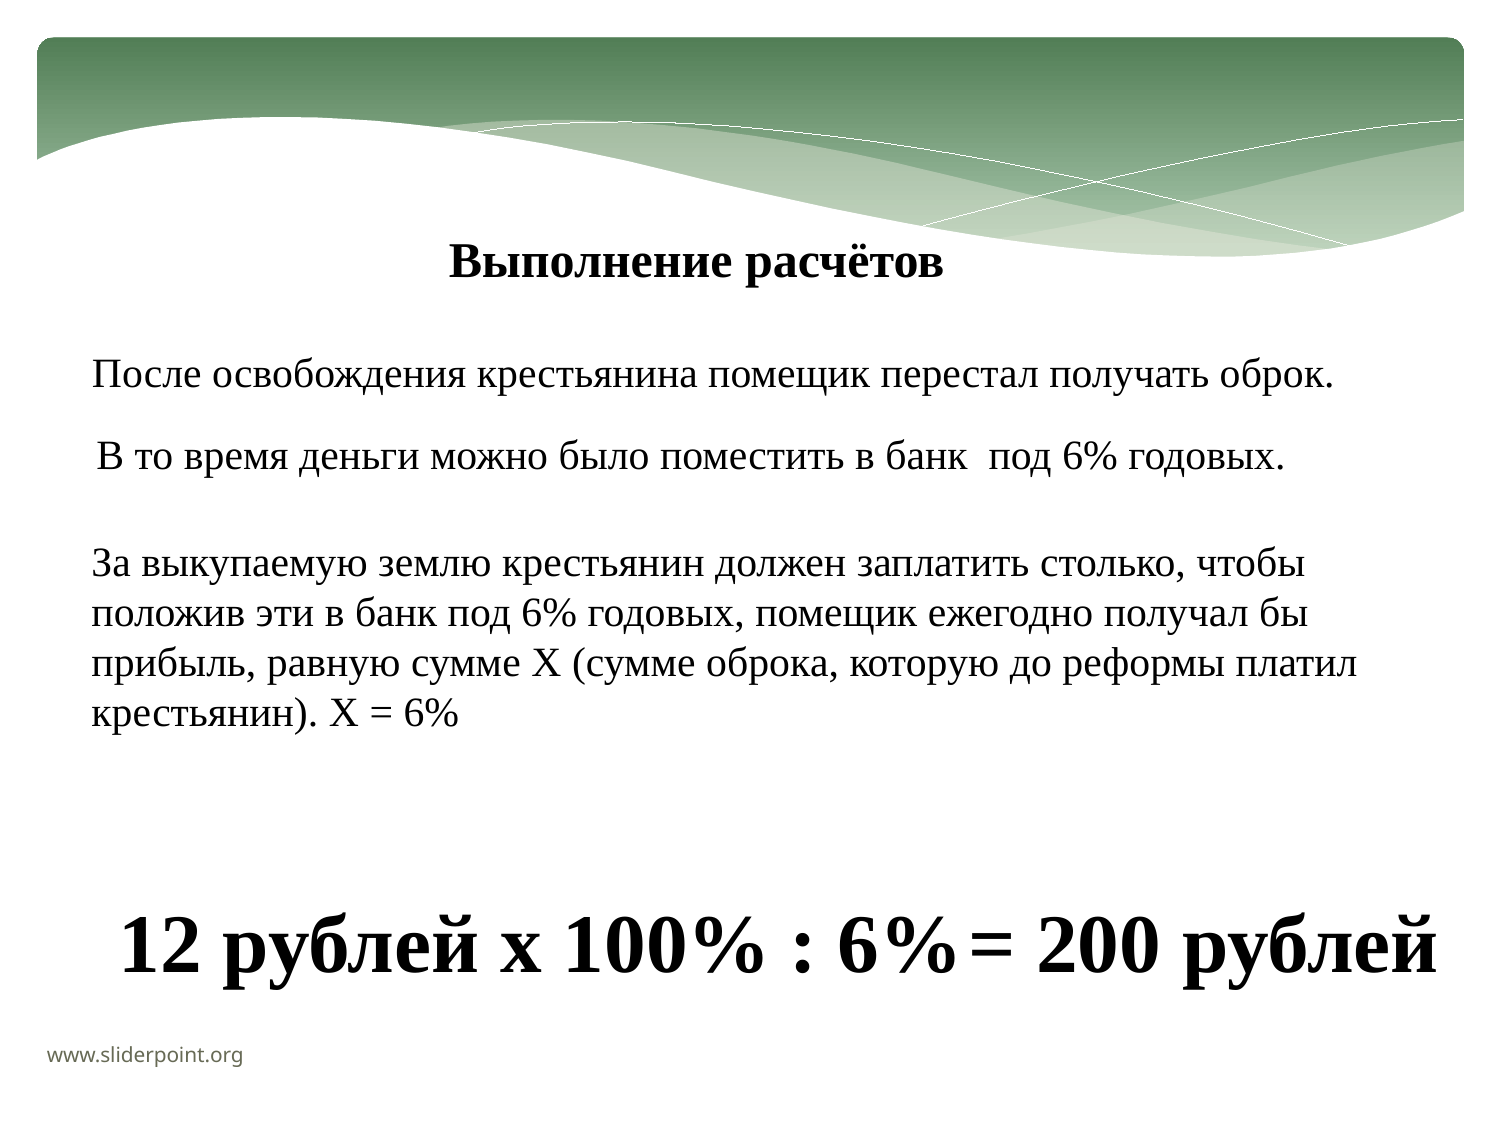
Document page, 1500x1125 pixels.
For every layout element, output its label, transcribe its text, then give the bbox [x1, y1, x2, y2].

text_box Выполнение расчётов [433, 219, 960, 295]
text_box : 6% [774, 881, 953, 997]
text_box В то время деньги можно было поместить в банк под 6% годовых. [81, 420, 1312, 486]
text_box За выкупаемую землю крестьянин должен заплатить столько, чтобы положив эти в банк под 6% годовых, помещик ежегодно получал бы прибыль, равную сумме Х (сумме оброка, которую до реформы платил крестьянин). Х = 6% [76, 527, 1447, 742]
text_box 12 рублей х 100% [103, 881, 774, 997]
text_box После освобождения крестьянина помещик перестал получать оброк. [77, 338, 1351, 403]
text_box = 200 рублей [953, 881, 1455, 997]
footer www.sliderpoint.org [31, 1025, 653, 1086]
